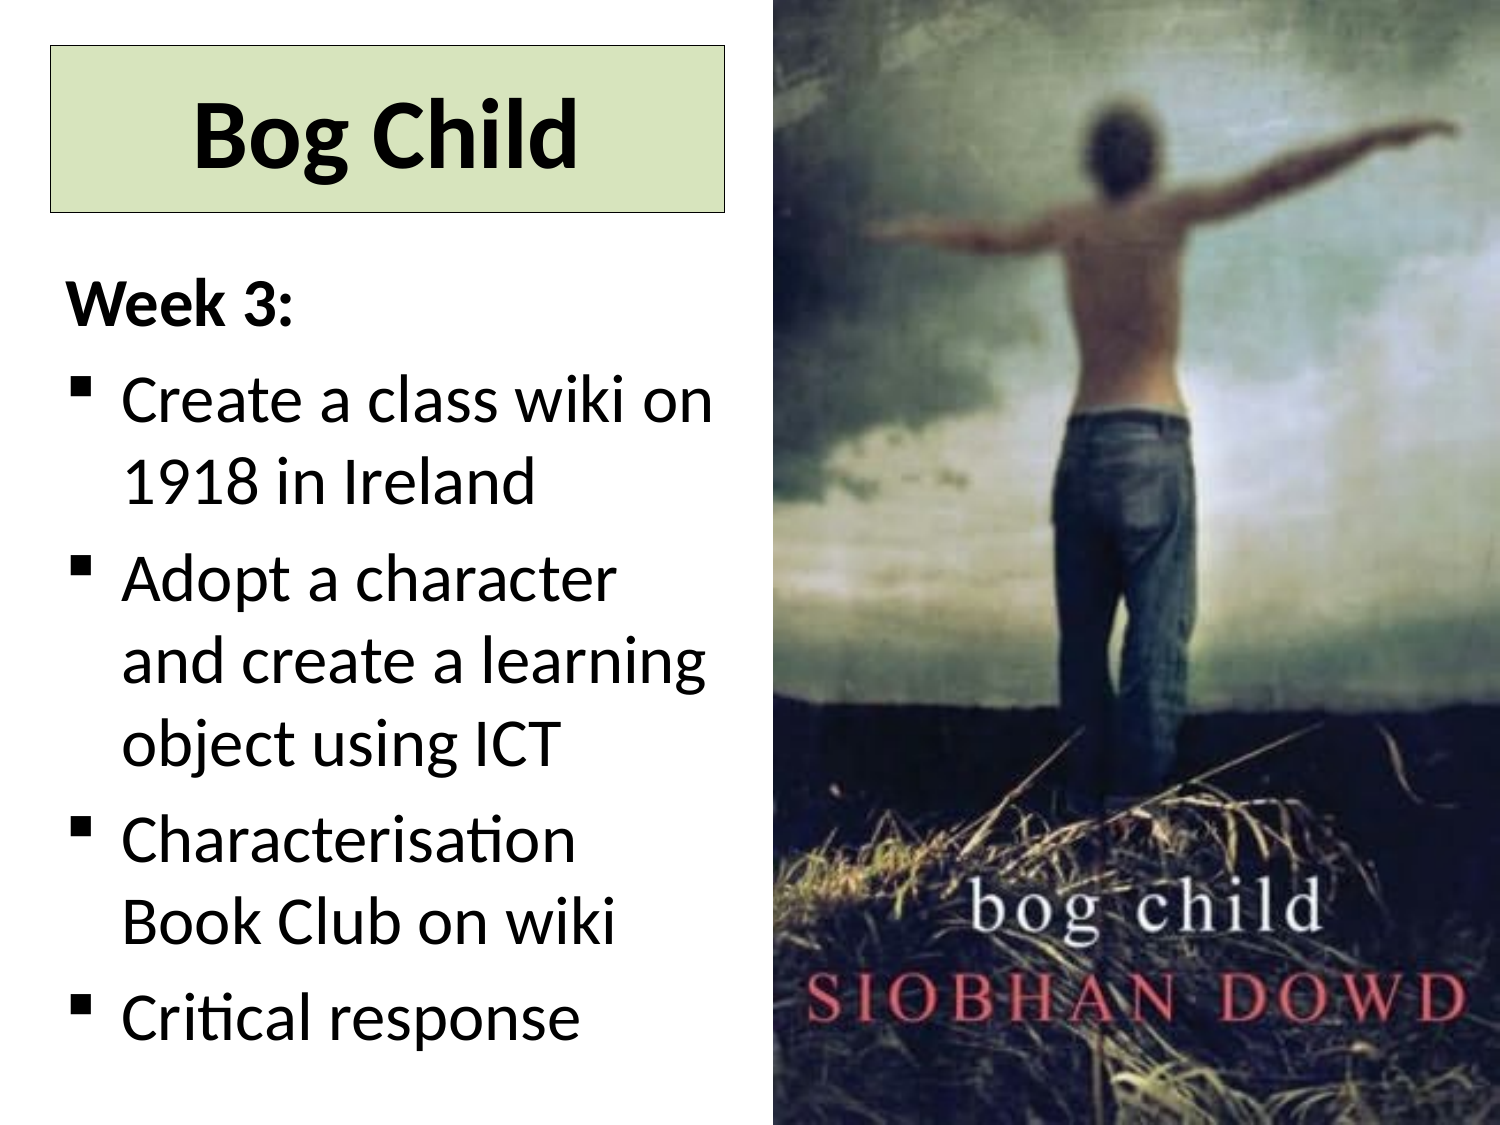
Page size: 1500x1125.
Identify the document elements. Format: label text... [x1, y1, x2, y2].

picture [772, 0, 1500, 1125]
title Bog Child [50, 45, 725, 213]
list Week 3: Create a class wiki on 1918 in Ireland Adopt a character and create a learning object using ICT Characterisation Book Club on wiki Critical response [50, 249, 738, 1088]
